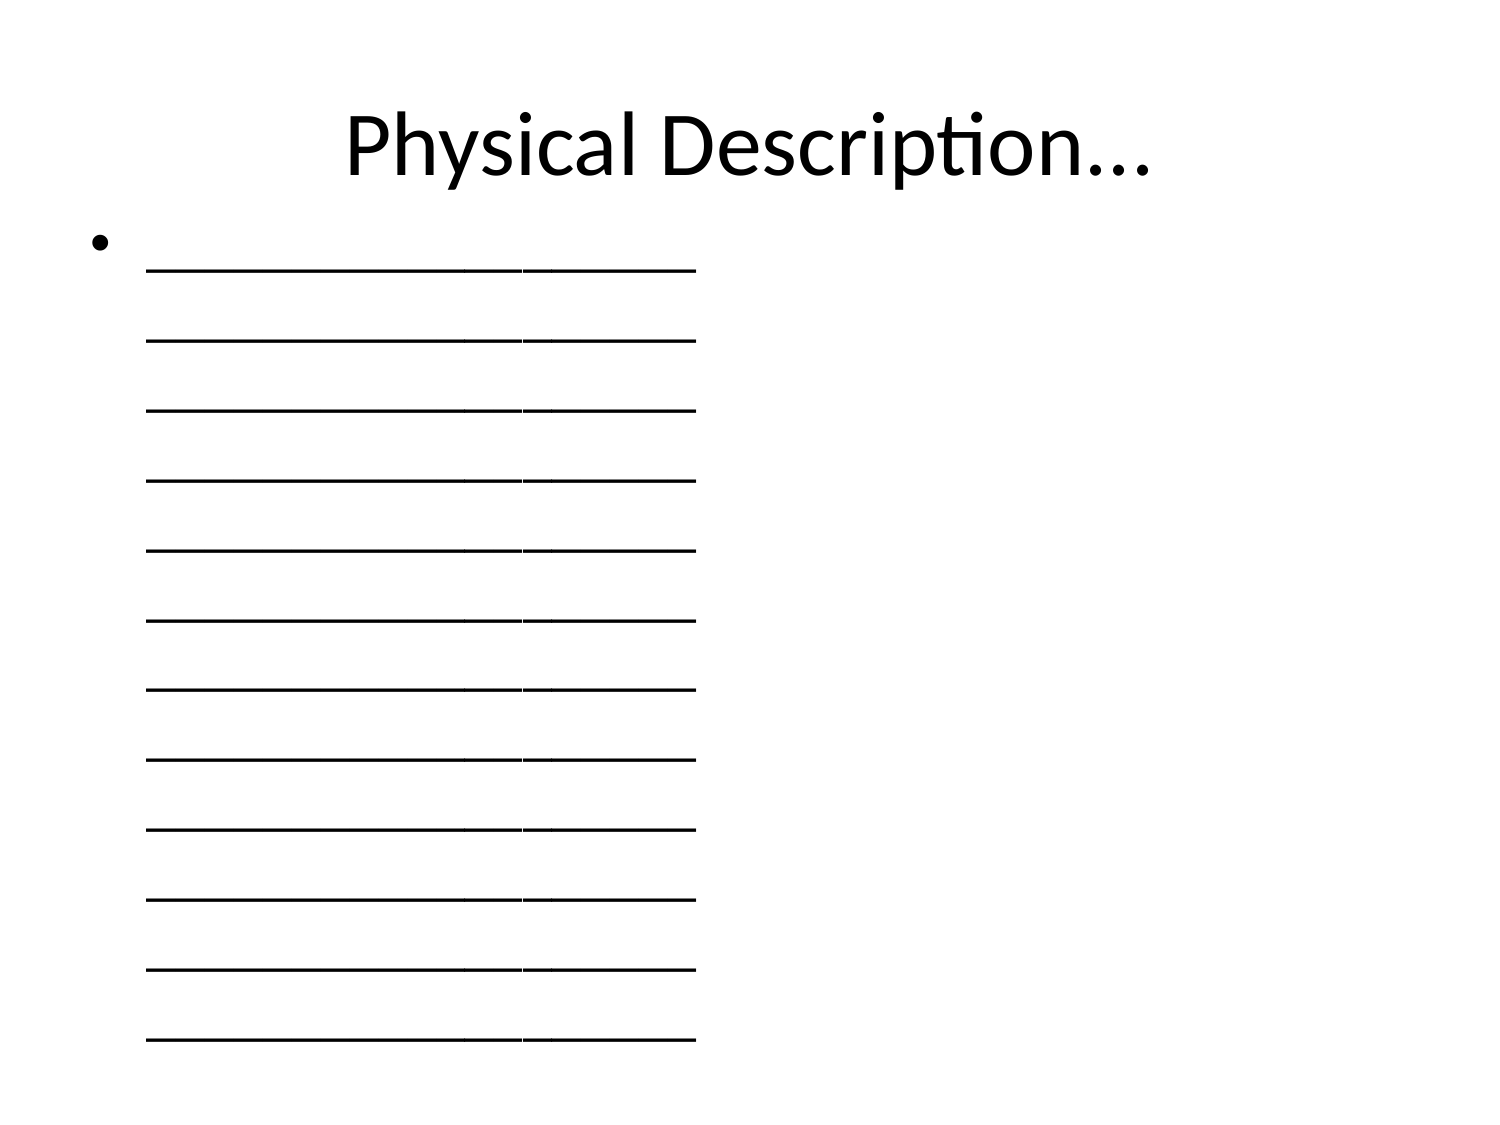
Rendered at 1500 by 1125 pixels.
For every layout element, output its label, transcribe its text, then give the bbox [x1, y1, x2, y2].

list ____________________________________________________________________________________________________________________________________________________________________________________________________________________________________ [75, 200, 738, 1063]
title Physical Description... [75, 45, 1425, 233]
